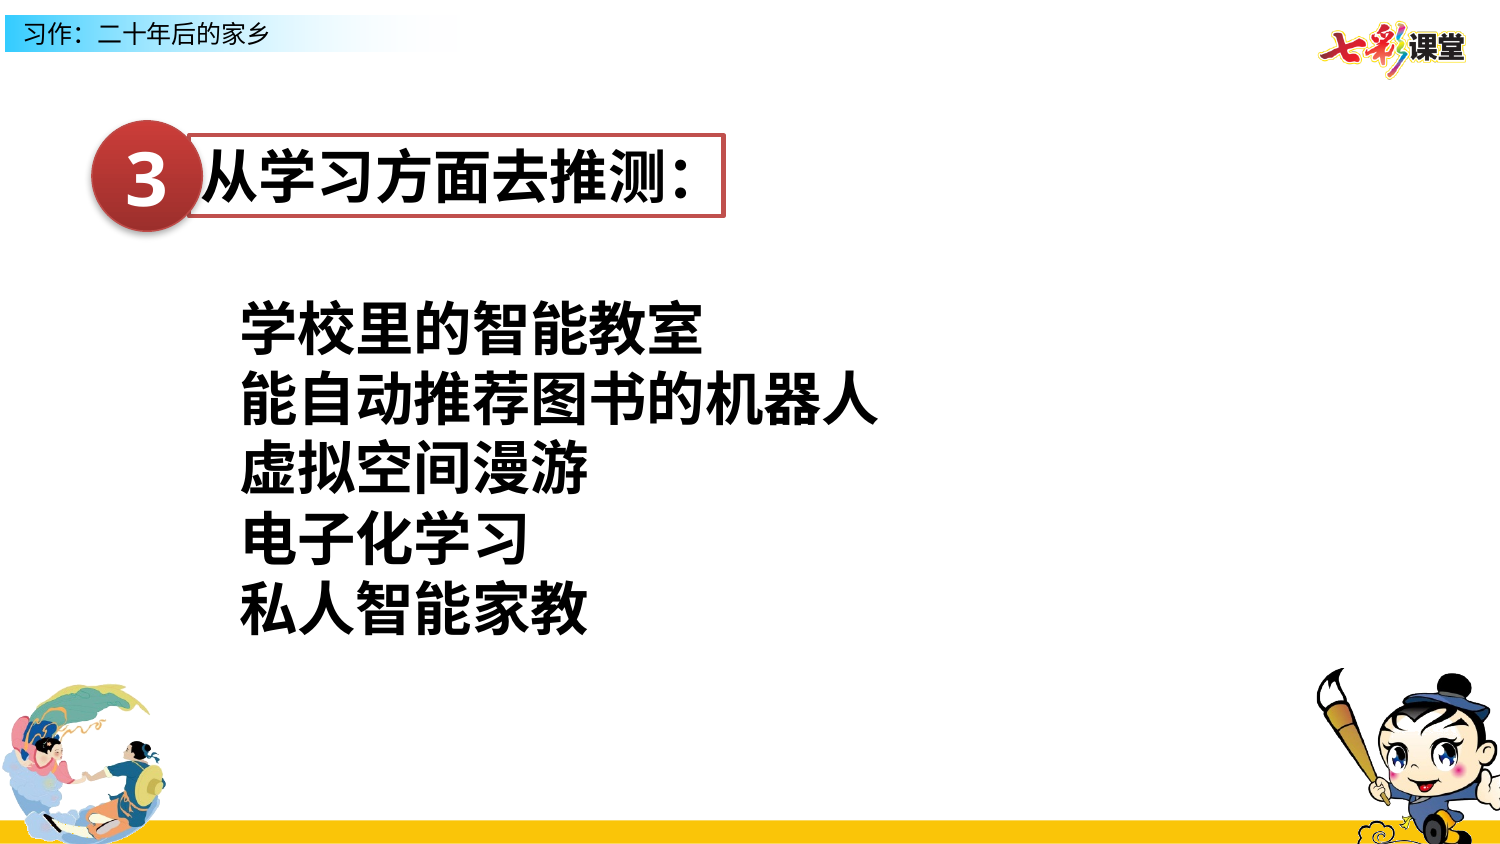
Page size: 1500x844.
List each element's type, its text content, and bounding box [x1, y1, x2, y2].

text_box 学校里的智能教室 能自动推荐图书的机器人 虚拟空间漫游 电子化学习 私人智能家教 [227, 286, 1100, 648]
text_box 3 [91, 120, 204, 232]
picture [0, 667, 187, 844]
picture [1316, 20, 1468, 80]
picture [1316, 668, 1500, 844]
text_box 从学习方面去推测： [187, 133, 726, 218]
